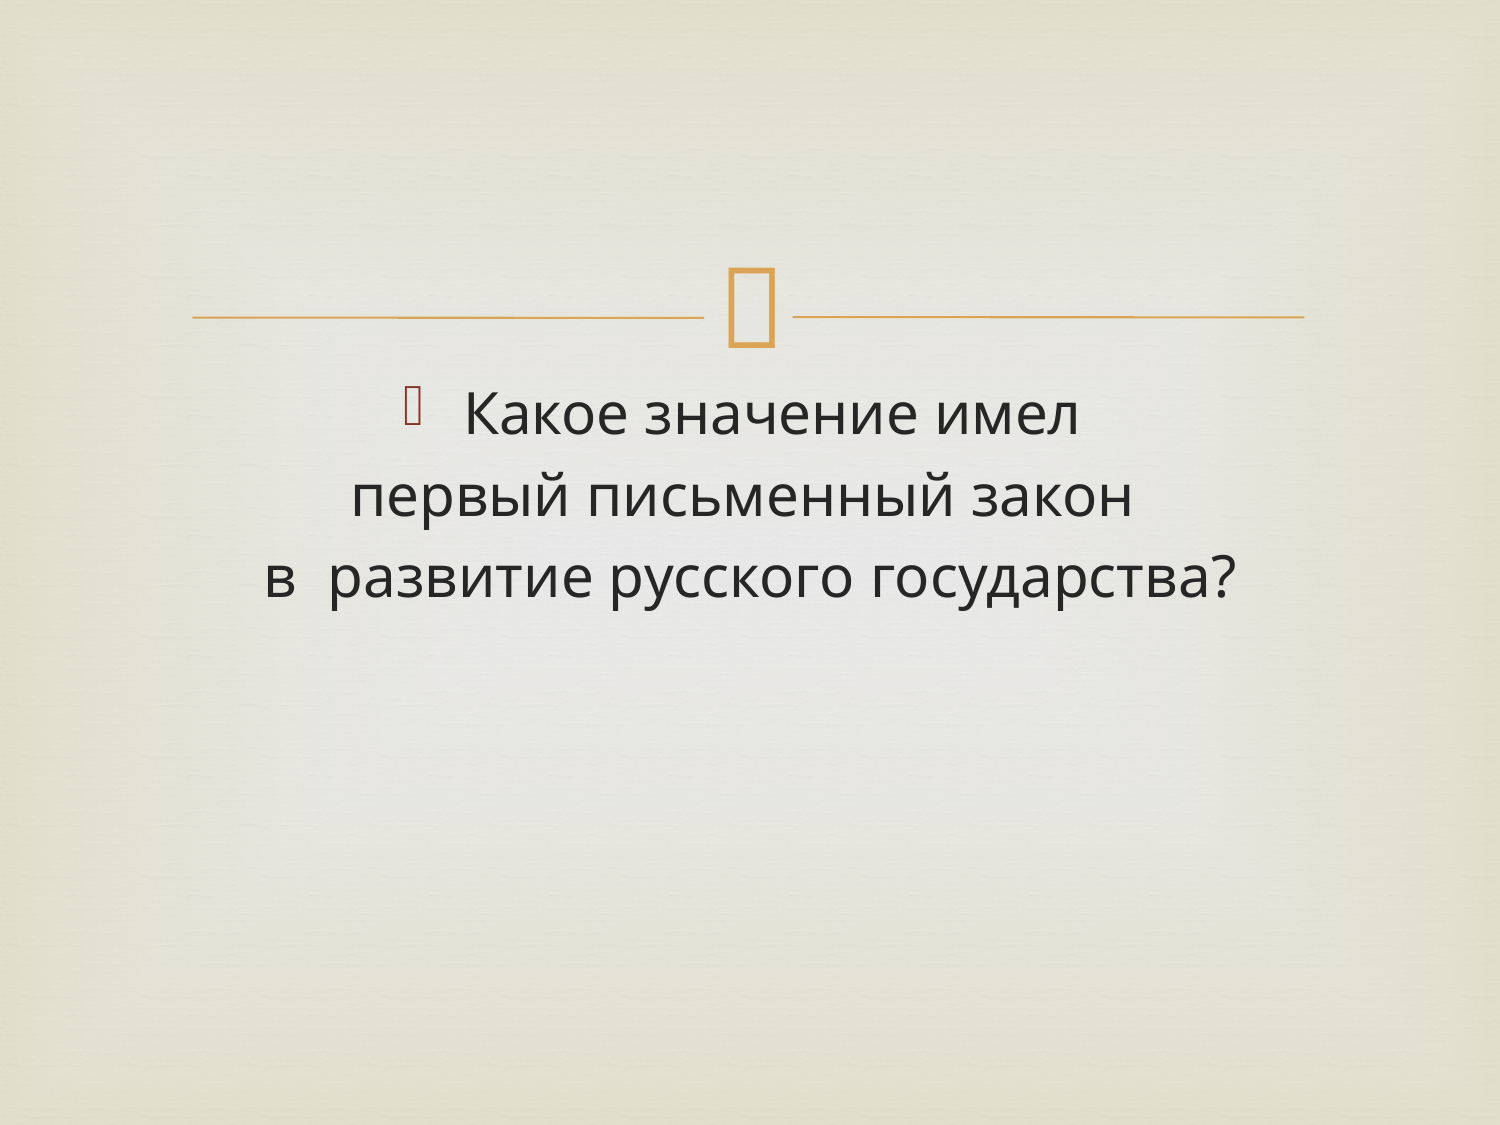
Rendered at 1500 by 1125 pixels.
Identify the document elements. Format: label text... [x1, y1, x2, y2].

list Какое значение имел первый письменный закон в развитие русского государства? [114, 368, 1386, 1005]
